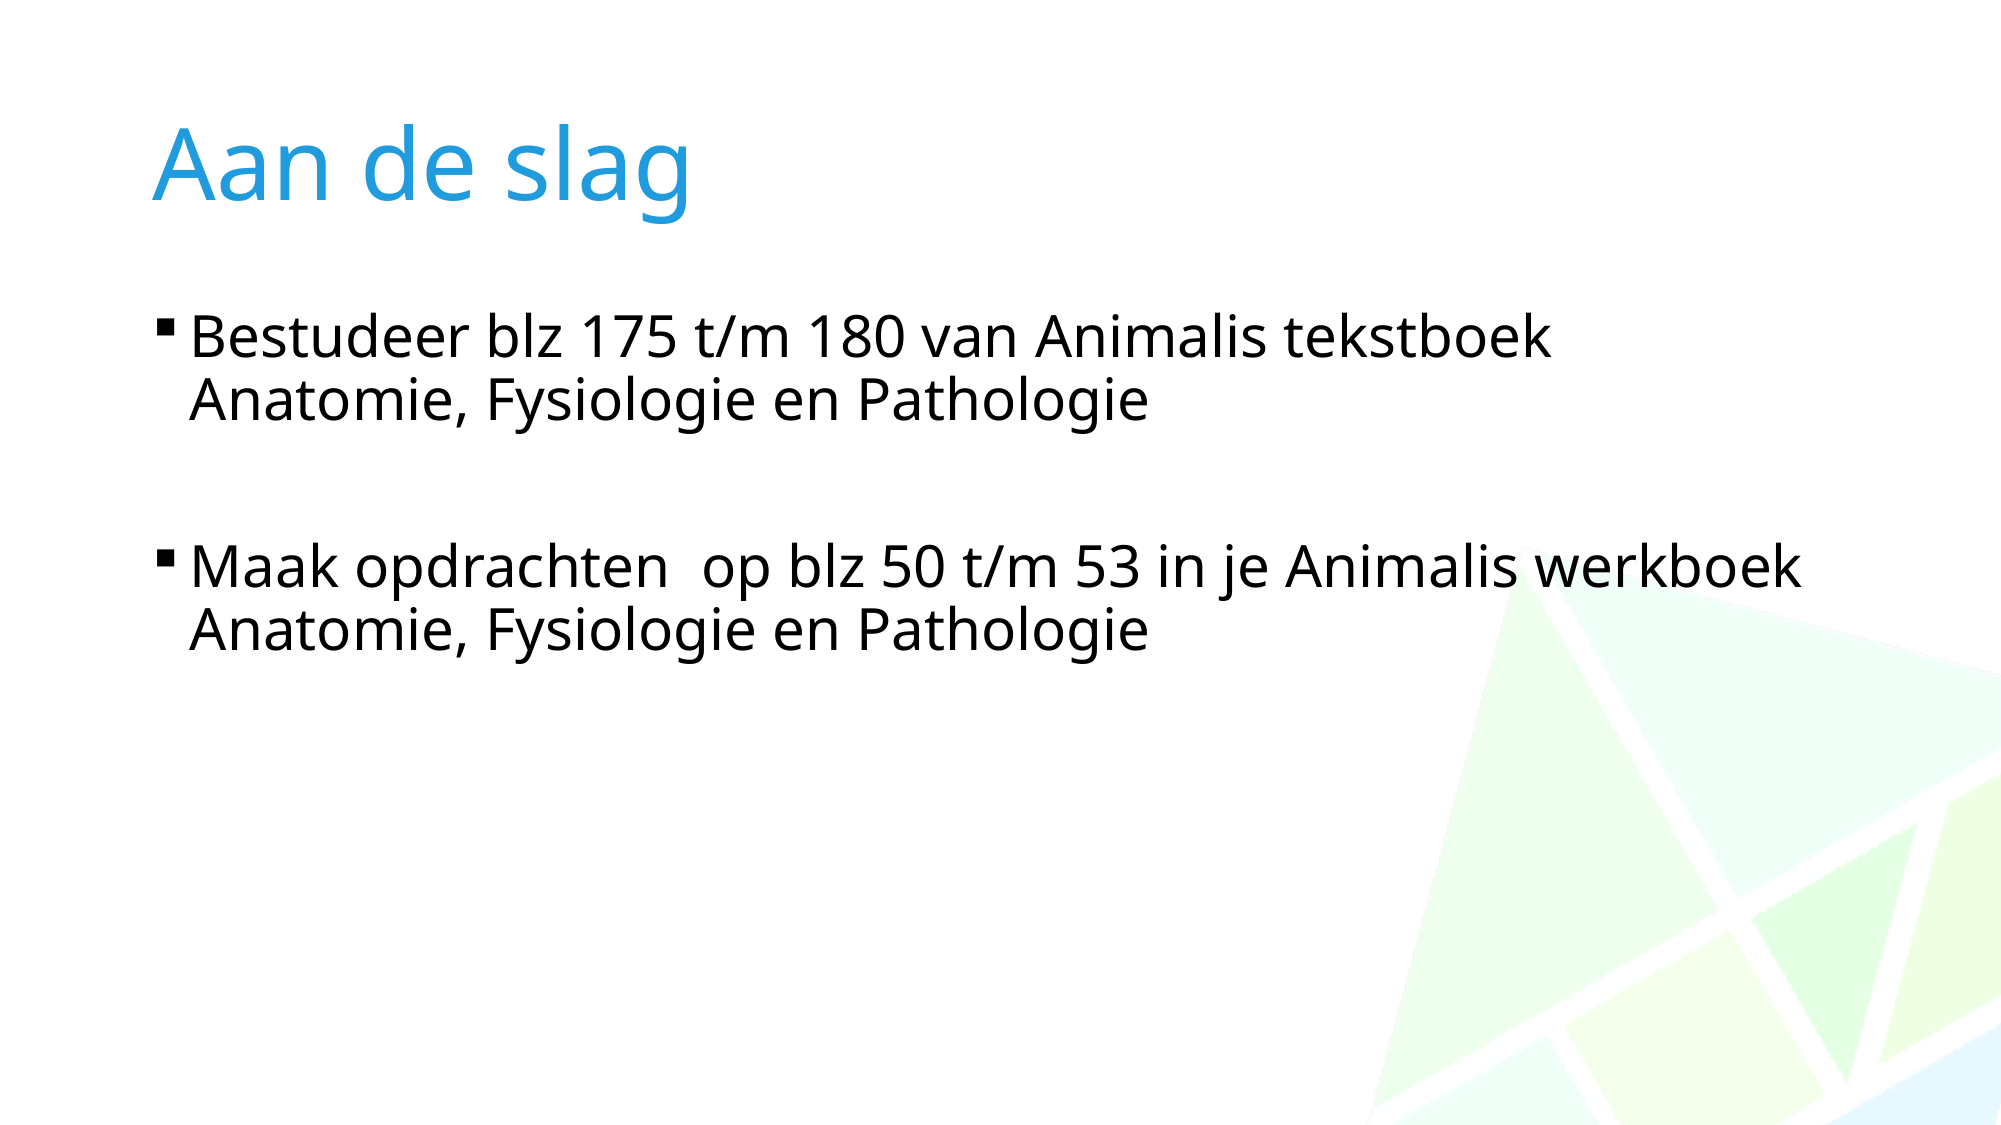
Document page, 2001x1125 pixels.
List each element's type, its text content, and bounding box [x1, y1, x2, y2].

list Bestudeer blz 175 t/m 180 van Animalis tekstboek Anatomie, Fysiologie en Pathologie Maak opdrachten op blz 50 t/m 53 in je Animalis werkboek Anatomie, Fysiologie en Pathologie [137, 299, 1863, 1014]
title Aan de slag [137, 59, 1863, 278]
